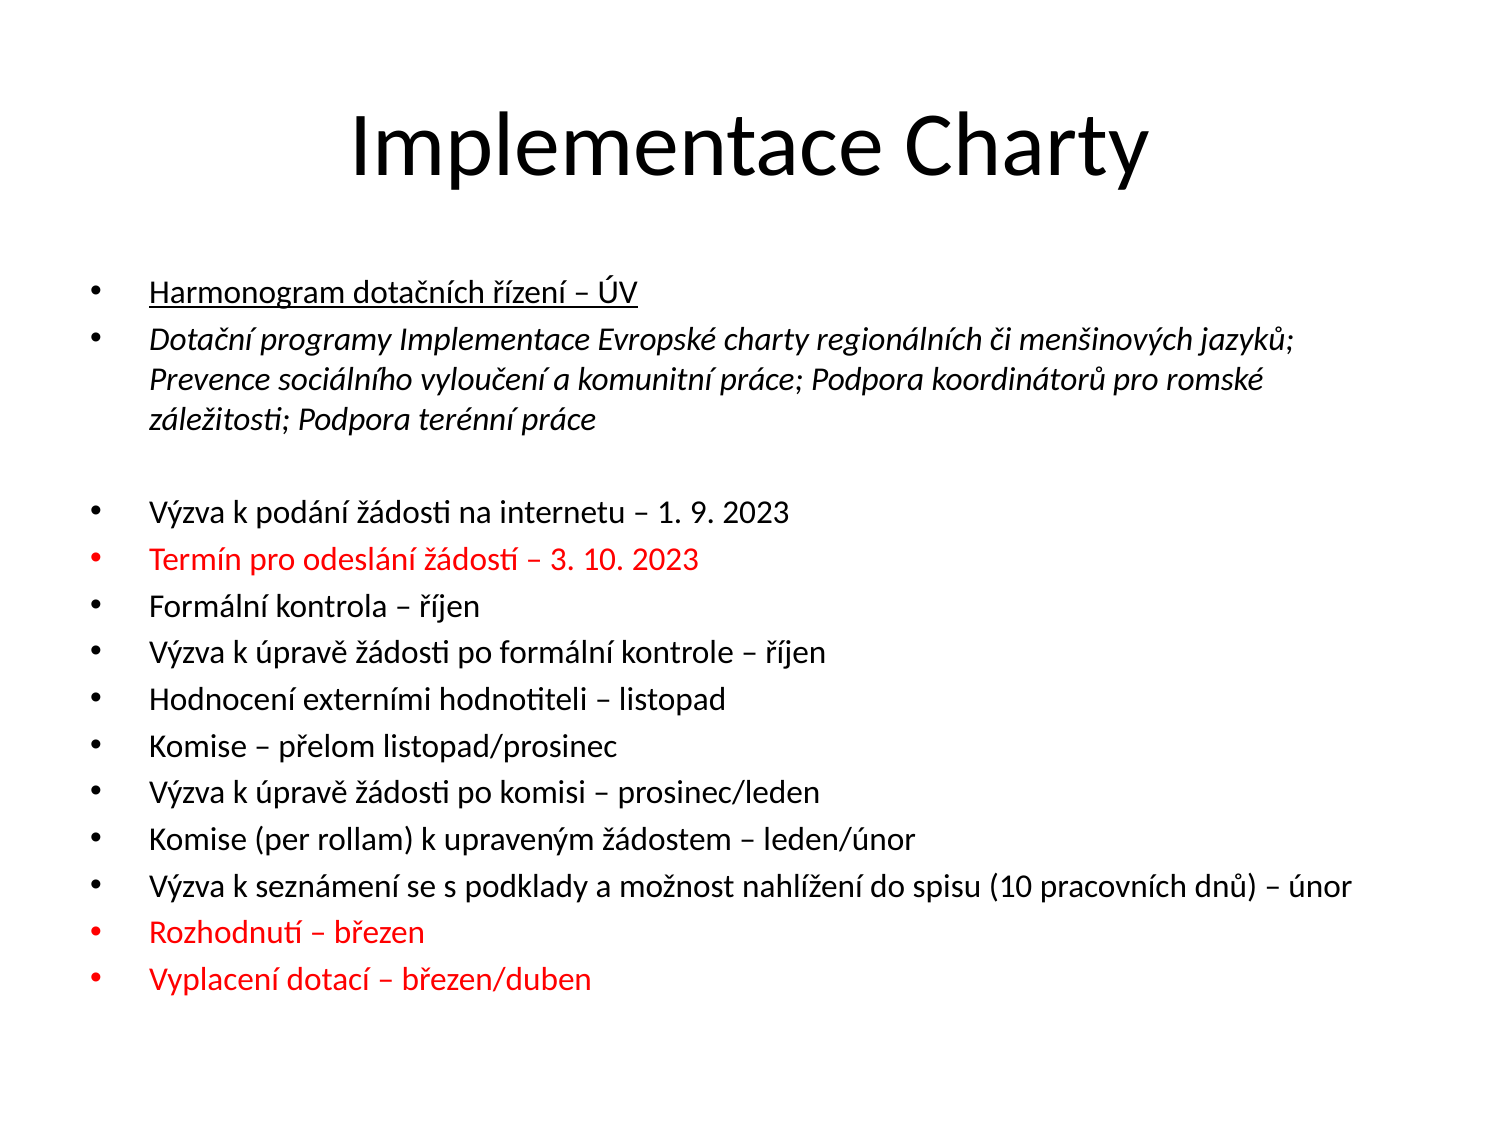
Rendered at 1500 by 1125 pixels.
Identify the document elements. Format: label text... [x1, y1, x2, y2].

title Implementace Charty [75, 45, 1425, 233]
list Harmonogram dotačních řízení – ÚV Dotační programy Implementace Evropské charty regionálních či menšinových jazyků; Prevence sociálního vyloučení a komunitní práce; Podpora koordinátorů pro romské záležitosti; Podpora terénní práce Výzva k podání žádosti na internetu – 1. 9. 2023 Termín pro odeslání žádostí – 3. 10. 2023 Formální kontrola – říjen Výzva k úpravě žádosti po formální kontrole – říjen Hodnocení externími hodnotiteli – listopad Komise – přelom listopad/prosinec Výzva k úpravě žádosti po komisi – prosinec/leden Komise (per rollam) k upraveným žádostem – leden/únor Výzva k seznámení se s podklady a možnost nahlížení do spisu (10 pracovních dnů) – únor Rozhodnutí – březen Vyplacení dotací – březen/duben [75, 262, 1425, 1005]
